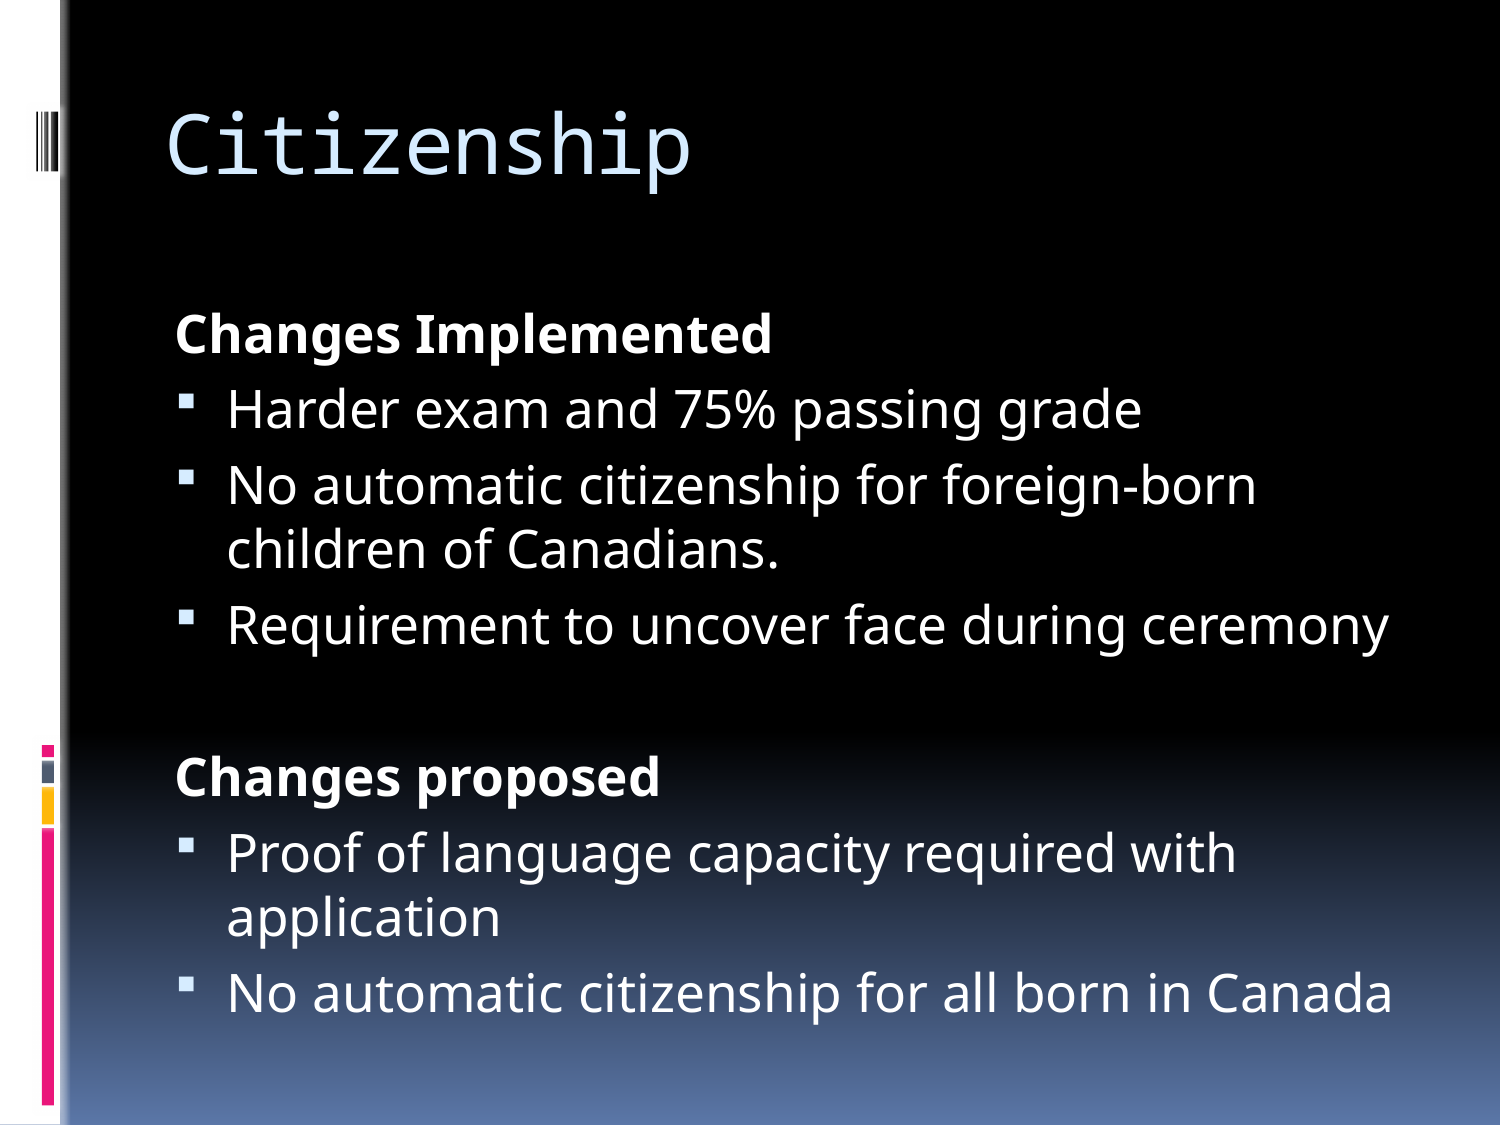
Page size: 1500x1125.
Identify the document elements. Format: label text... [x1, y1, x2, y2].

list Changes Implemented Harder exam and 75% passing grade No automatic citizenship for foreign-born children of Canadians. Requirement to uncover face during ceremony Changes proposed Proof of language capacity required with application No automatic citizenship for all born in Canada [150, 292, 1425, 1043]
title Citizenship [150, 83, 1425, 234]
